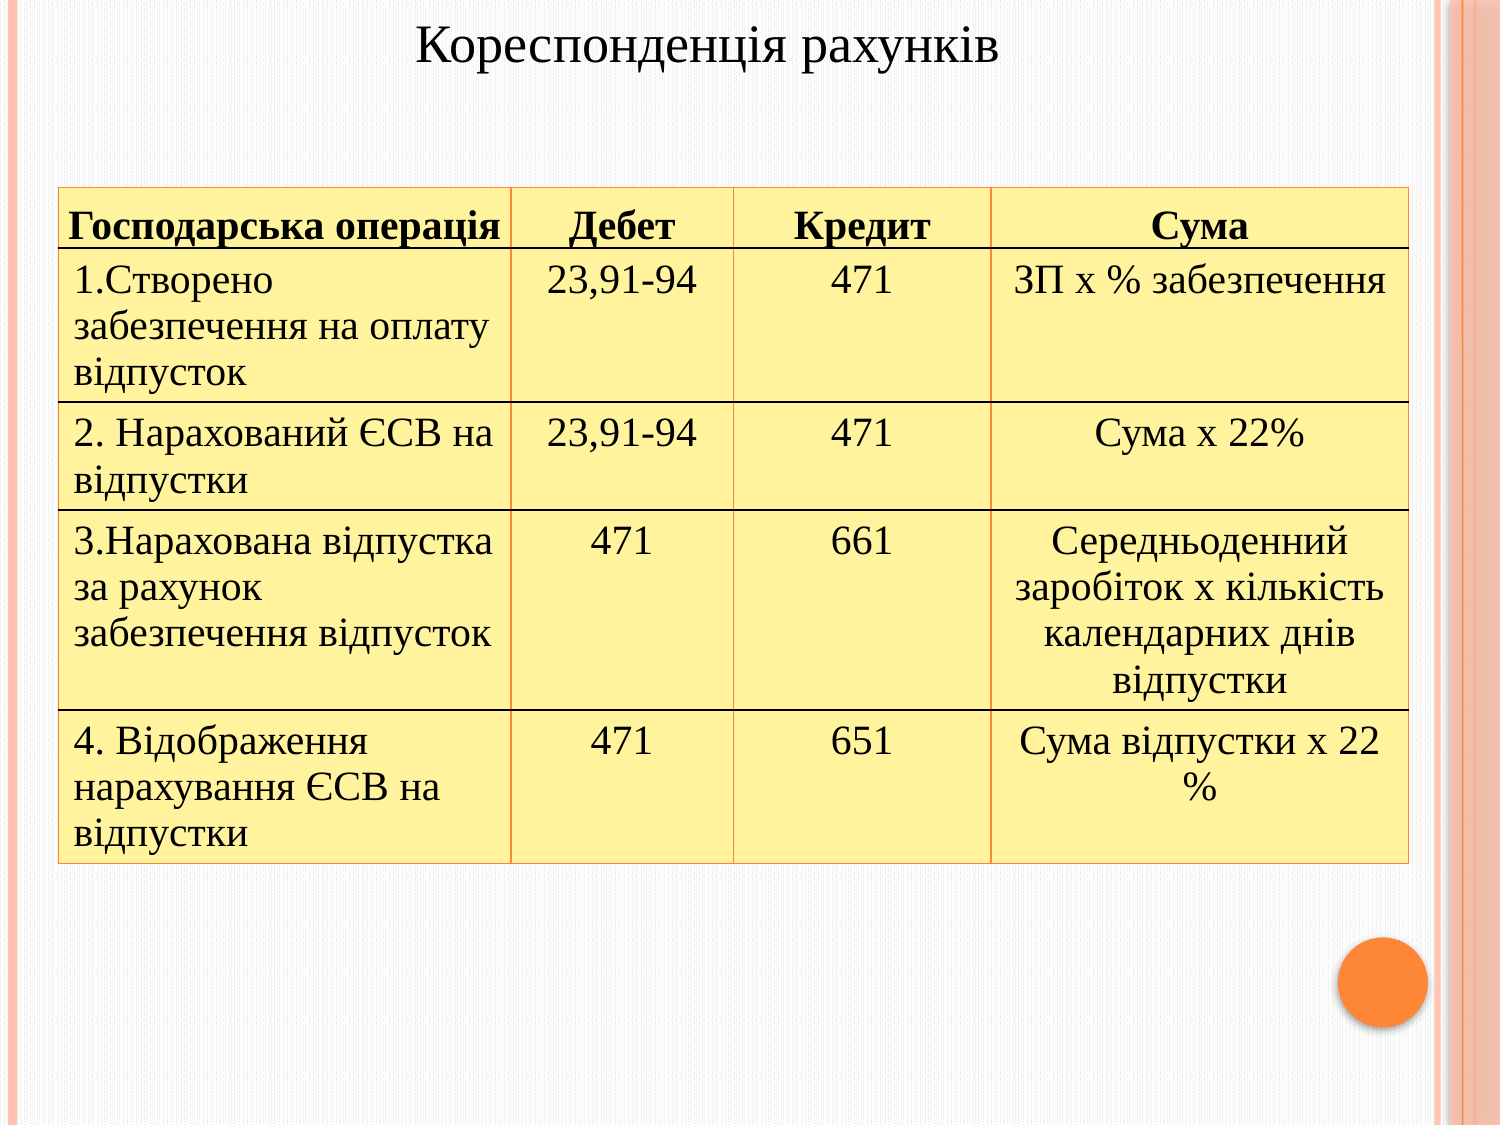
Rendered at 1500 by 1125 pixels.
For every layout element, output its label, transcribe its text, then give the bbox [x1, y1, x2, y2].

table_cell 23,91-94 [512, 403, 733, 509]
table_header Дебет [512, 188, 733, 247]
table_cell 1.Створено забезпечення на оплату відпусток [59, 249, 510, 401]
table_cell Середньоденний заробіток х кількість календарних днів відпустки [992, 511, 1408, 709]
table_cell 4. Відображення нарахування ЄСВ на відпустки [59, 711, 510, 863]
table_cell 3.Нарахована відпустка за рахунок забезпечення відпусток [59, 511, 510, 709]
table_cell Сума відпустки х 22 % [992, 711, 1408, 863]
table_cell 471 [734, 403, 990, 509]
table_header Господарська операція [59, 188, 510, 247]
table_header Кредит [734, 188, 990, 247]
table_cell Сума х 22% [992, 403, 1408, 509]
text_box Кореспонденція рахунків [400, 0, 1016, 81]
table_cell 23,91-94 [512, 249, 733, 401]
table_cell ЗП х % забезпечення [992, 249, 1408, 401]
table_cell 471 [512, 511, 733, 709]
table_cell 471 [512, 711, 733, 863]
table_header Сума [992, 188, 1408, 247]
table_cell 661 [734, 511, 990, 709]
table_cell 651 [734, 711, 990, 863]
table_cell 471 [734, 249, 990, 401]
table_cell 2. Нарахований ЄСВ на відпустки [59, 403, 510, 509]
